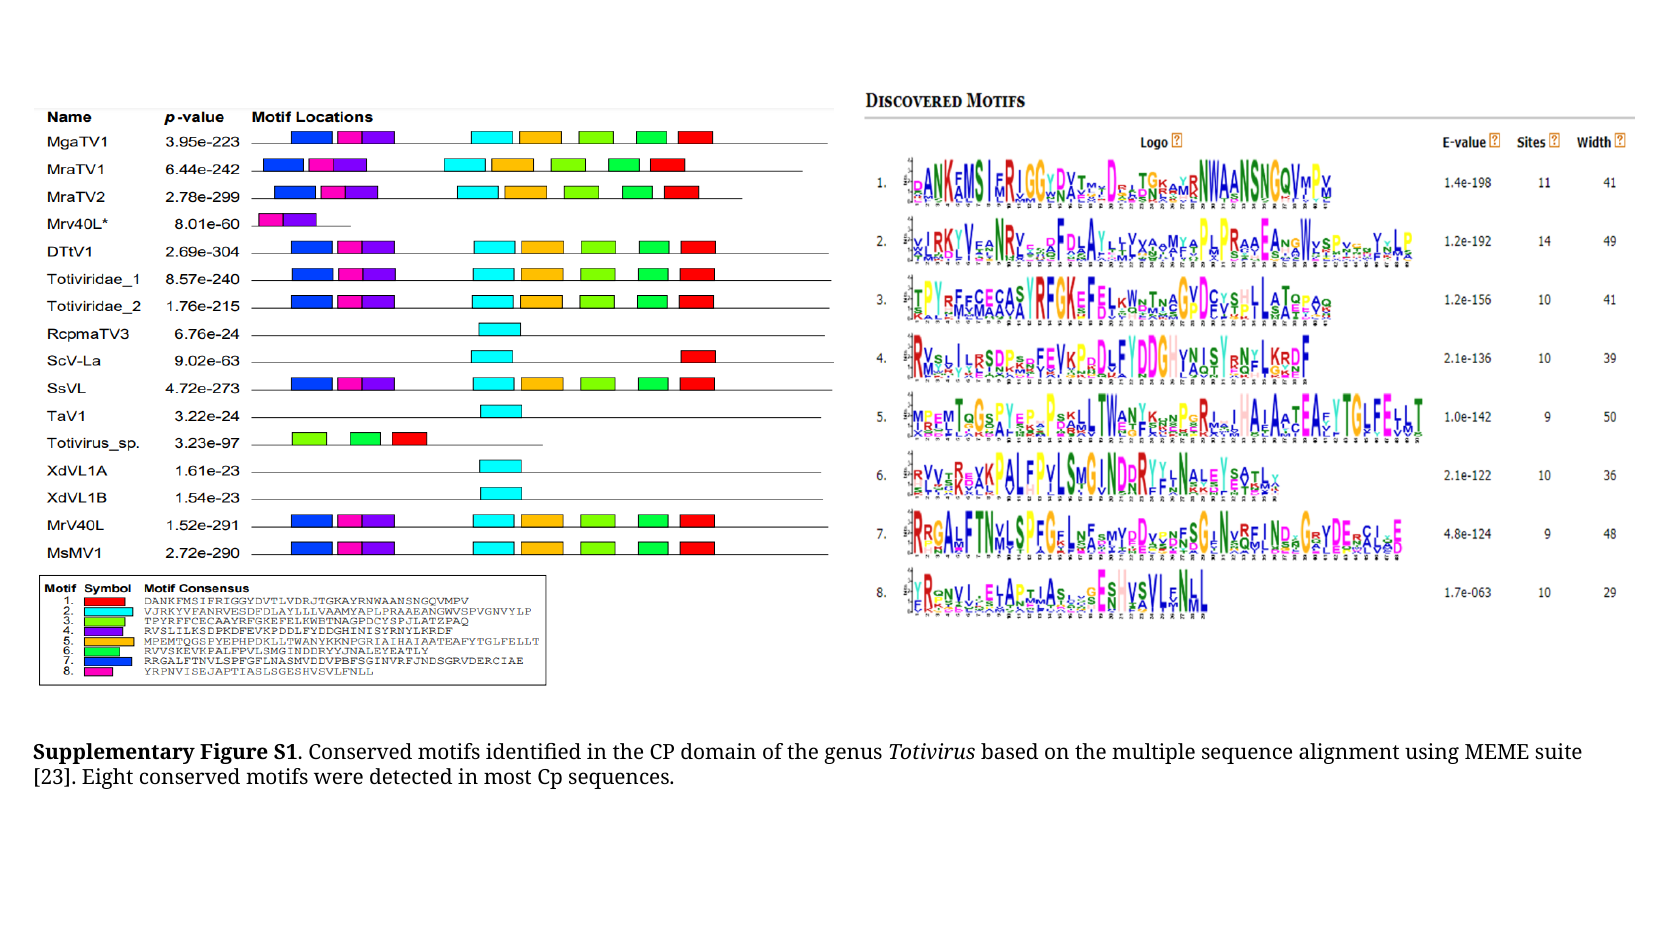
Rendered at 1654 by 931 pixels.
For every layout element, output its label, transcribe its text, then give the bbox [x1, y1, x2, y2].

picture [33, 50, 1636, 689]
text_box Supplementary Figure S1. Conserved motifs identified in the CP domain of the genus Totivirus based on the multiple sequence alignment using MEME suite [23]. Eight conserved motifs were detected in most Cp sequences. [18, 731, 1613, 872]
